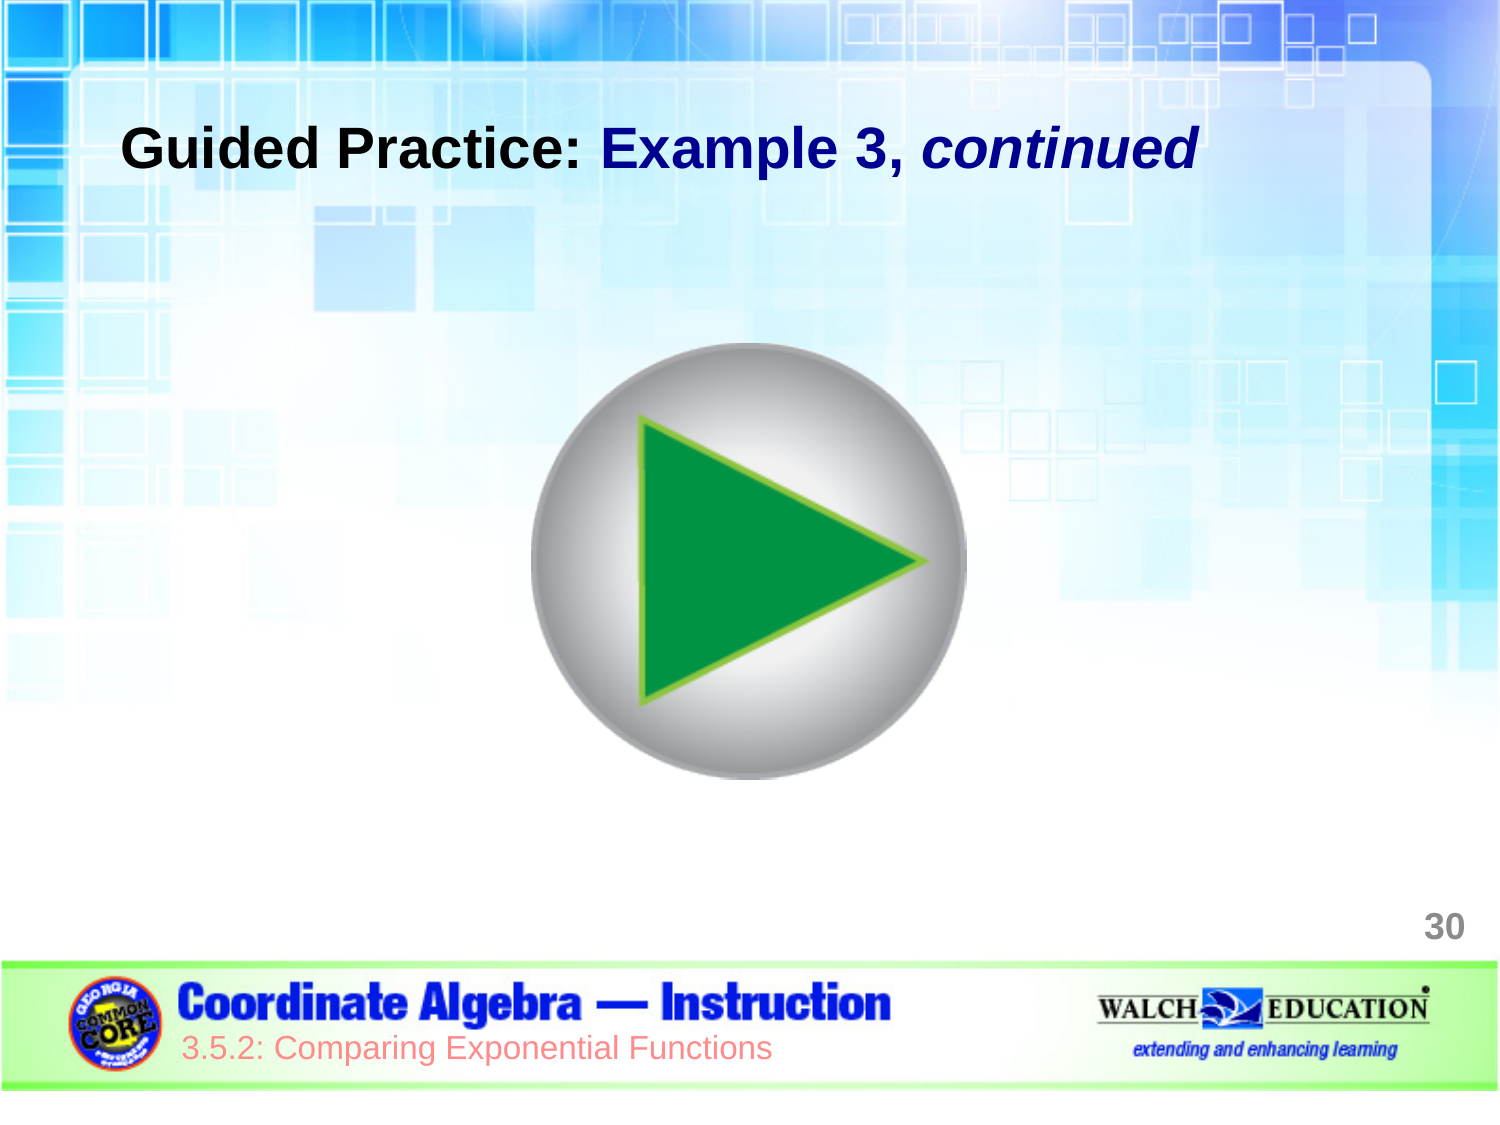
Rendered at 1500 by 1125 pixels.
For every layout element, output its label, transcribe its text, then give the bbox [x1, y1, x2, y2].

slide_number 30 [1361, 901, 1481, 949]
footer 3.5.2: Comparing Exponential Functions [166, 1024, 1080, 1069]
picture [1, 0, 1500, 1091]
text_box Guided Practice: Example 3, continued [105, 103, 1394, 925]
